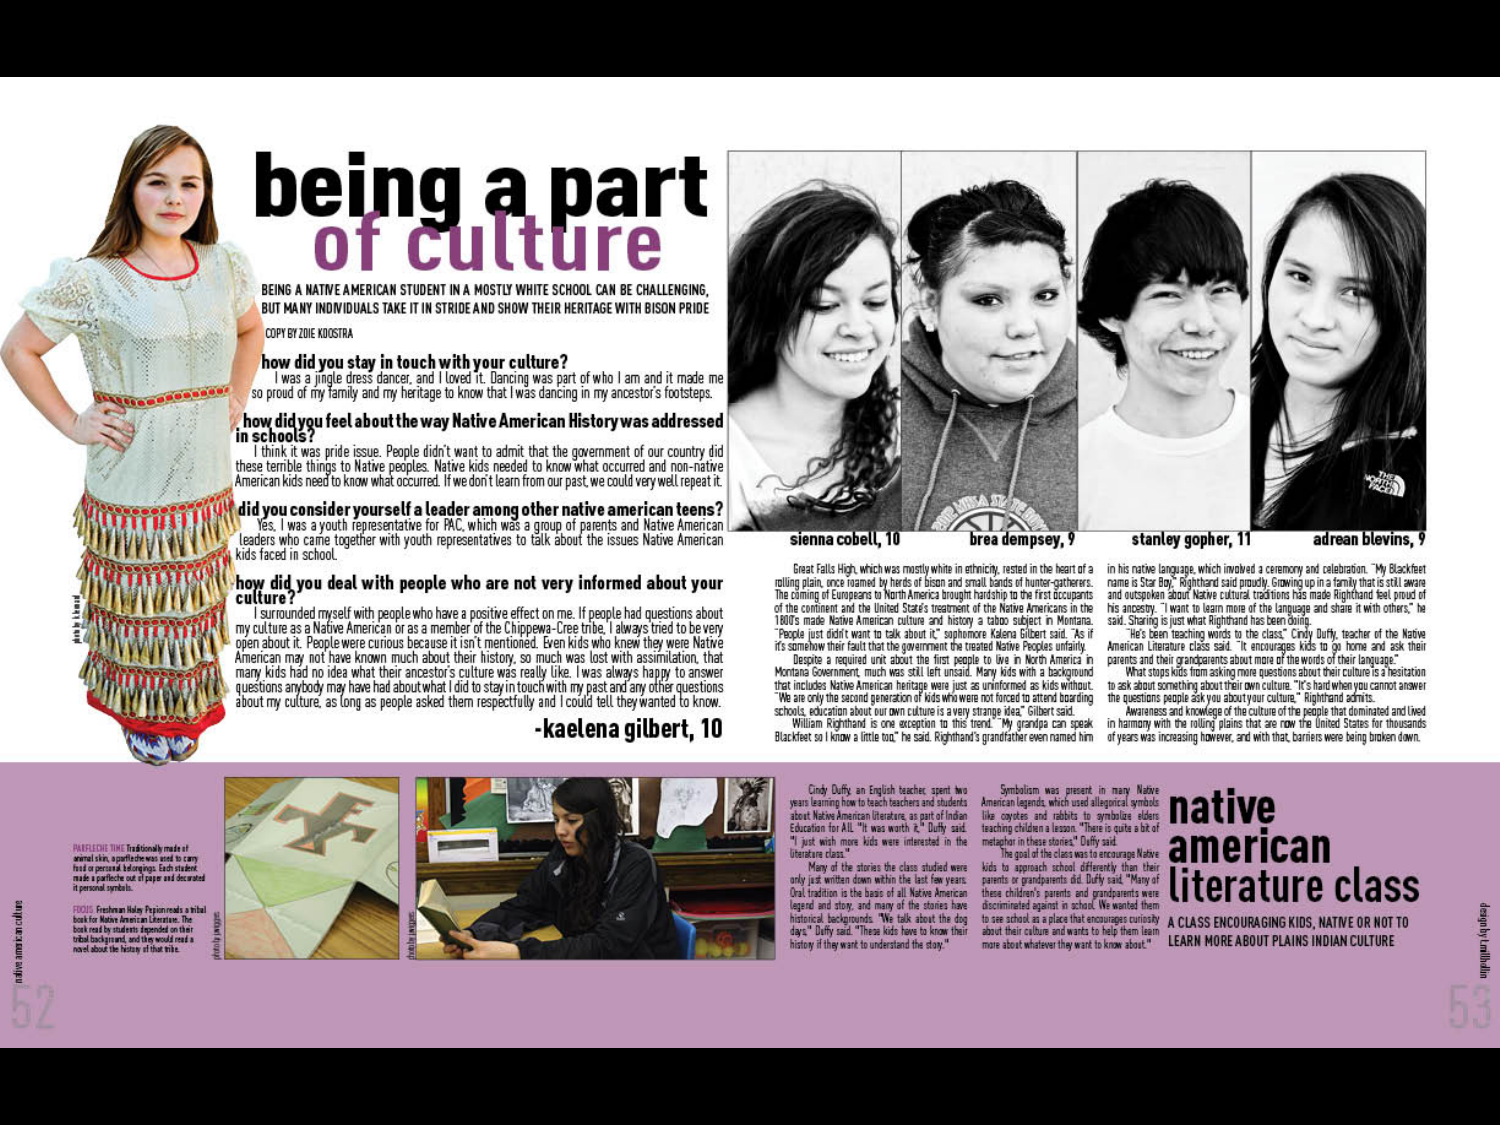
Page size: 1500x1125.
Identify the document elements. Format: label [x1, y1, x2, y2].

picture [0, 76, 1500, 1048]
